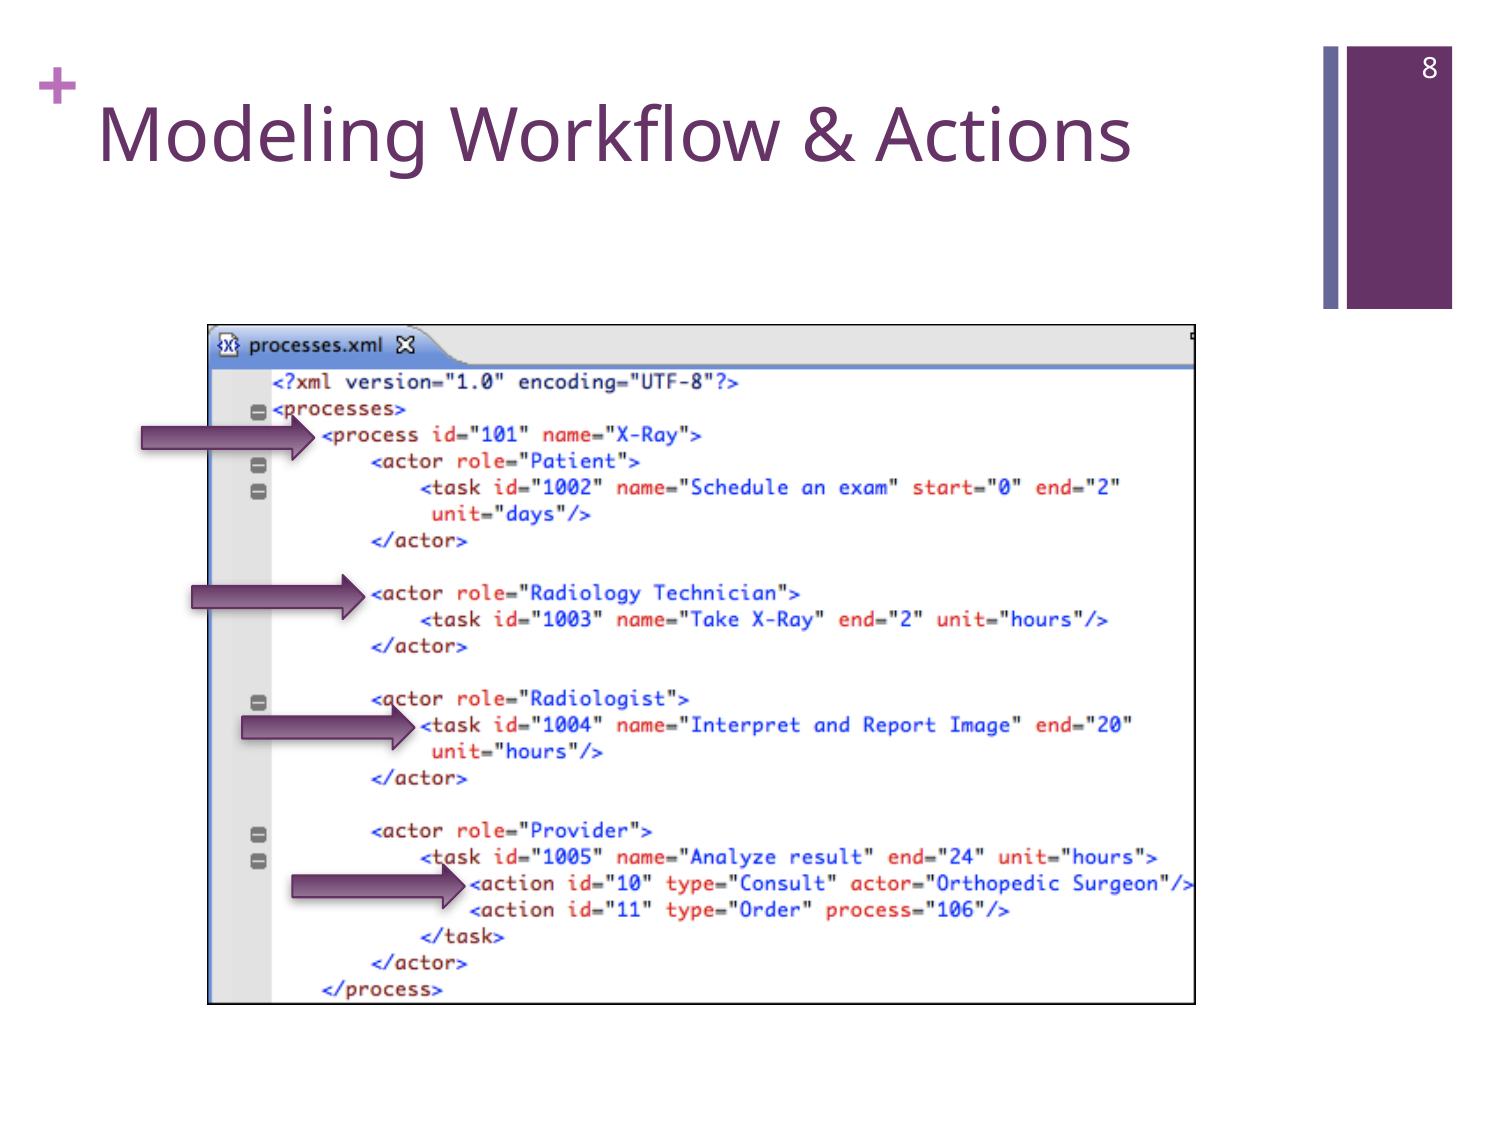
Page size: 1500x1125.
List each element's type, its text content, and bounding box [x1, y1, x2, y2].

title Modeling Workflow & Actions [81, 79, 1322, 263]
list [81, 324, 1322, 1006]
slide_number 7 [1362, 39, 1454, 100]
